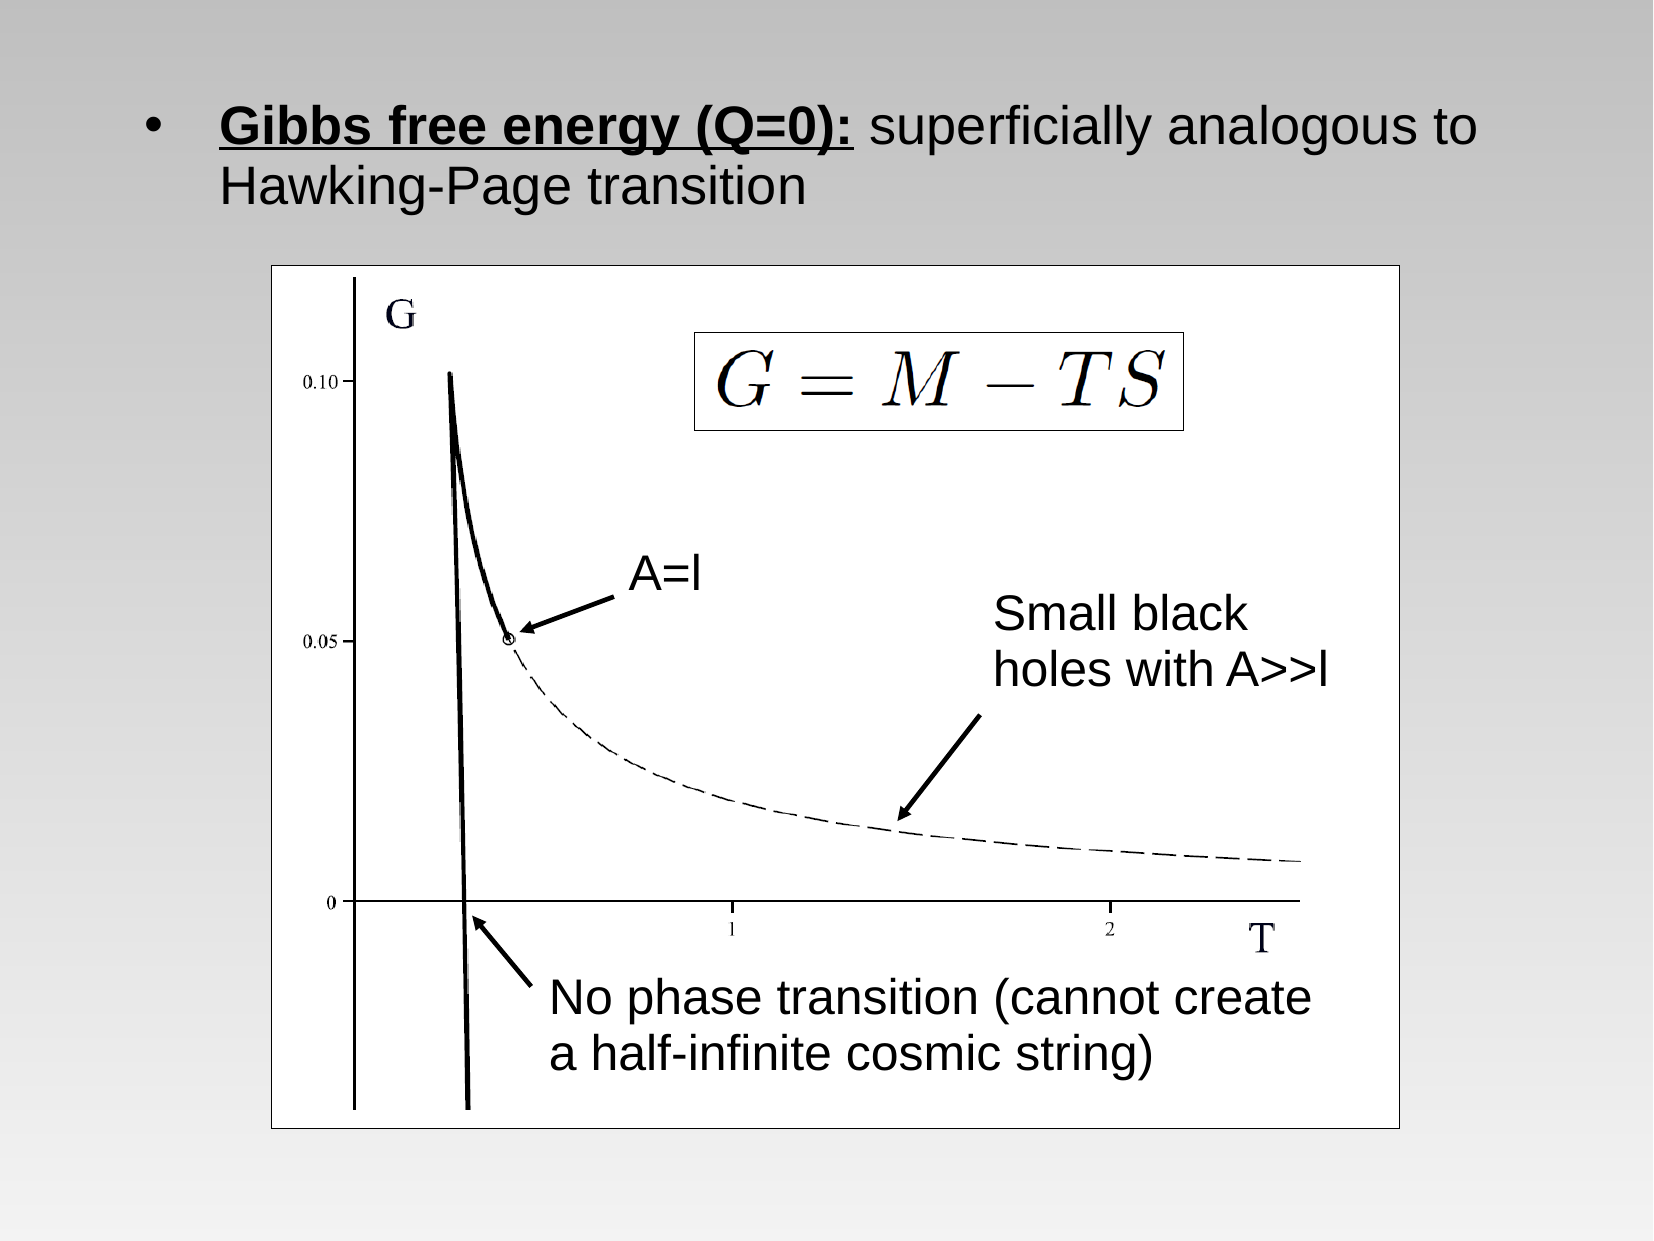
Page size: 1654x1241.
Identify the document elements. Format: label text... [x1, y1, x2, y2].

picture [271, 265, 1400, 1129]
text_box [897, 714, 981, 822]
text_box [519, 596, 615, 633]
text_box Gibbs free energy (Q=0): superficially analogous to Hawking-Page transition [129, 88, 1548, 225]
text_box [471, 915, 532, 987]
